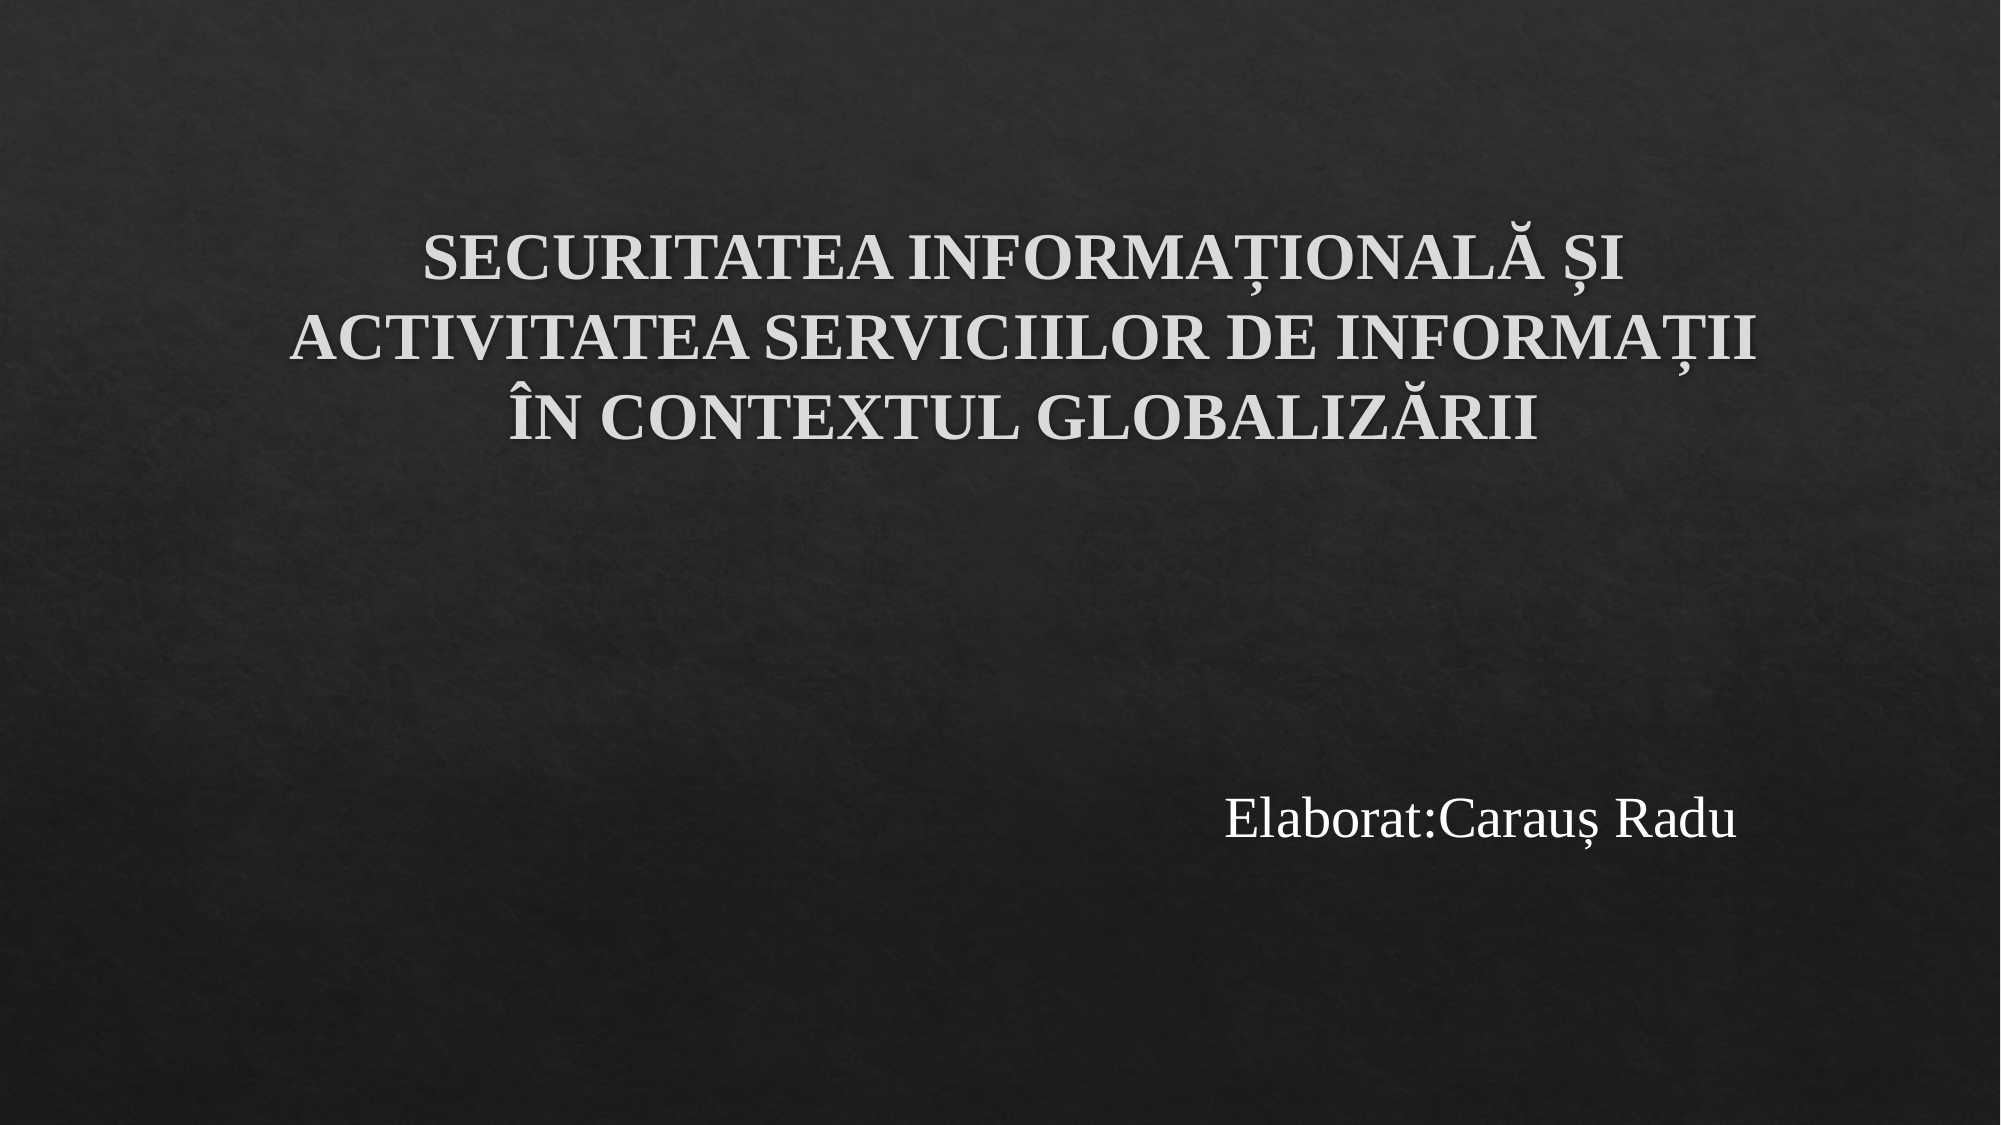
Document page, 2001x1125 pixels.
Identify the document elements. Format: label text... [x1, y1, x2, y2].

title SECURITATEA INFORMAȚIONALĂ ȘI ACTIVITATEA SERVICIILOR DE INFORMAȚII ÎN CONTEXTUL GLOBALIZĂRII [246, 182, 1803, 461]
text_box Elaborat:Carauș Radu [1209, 772, 1786, 857]
